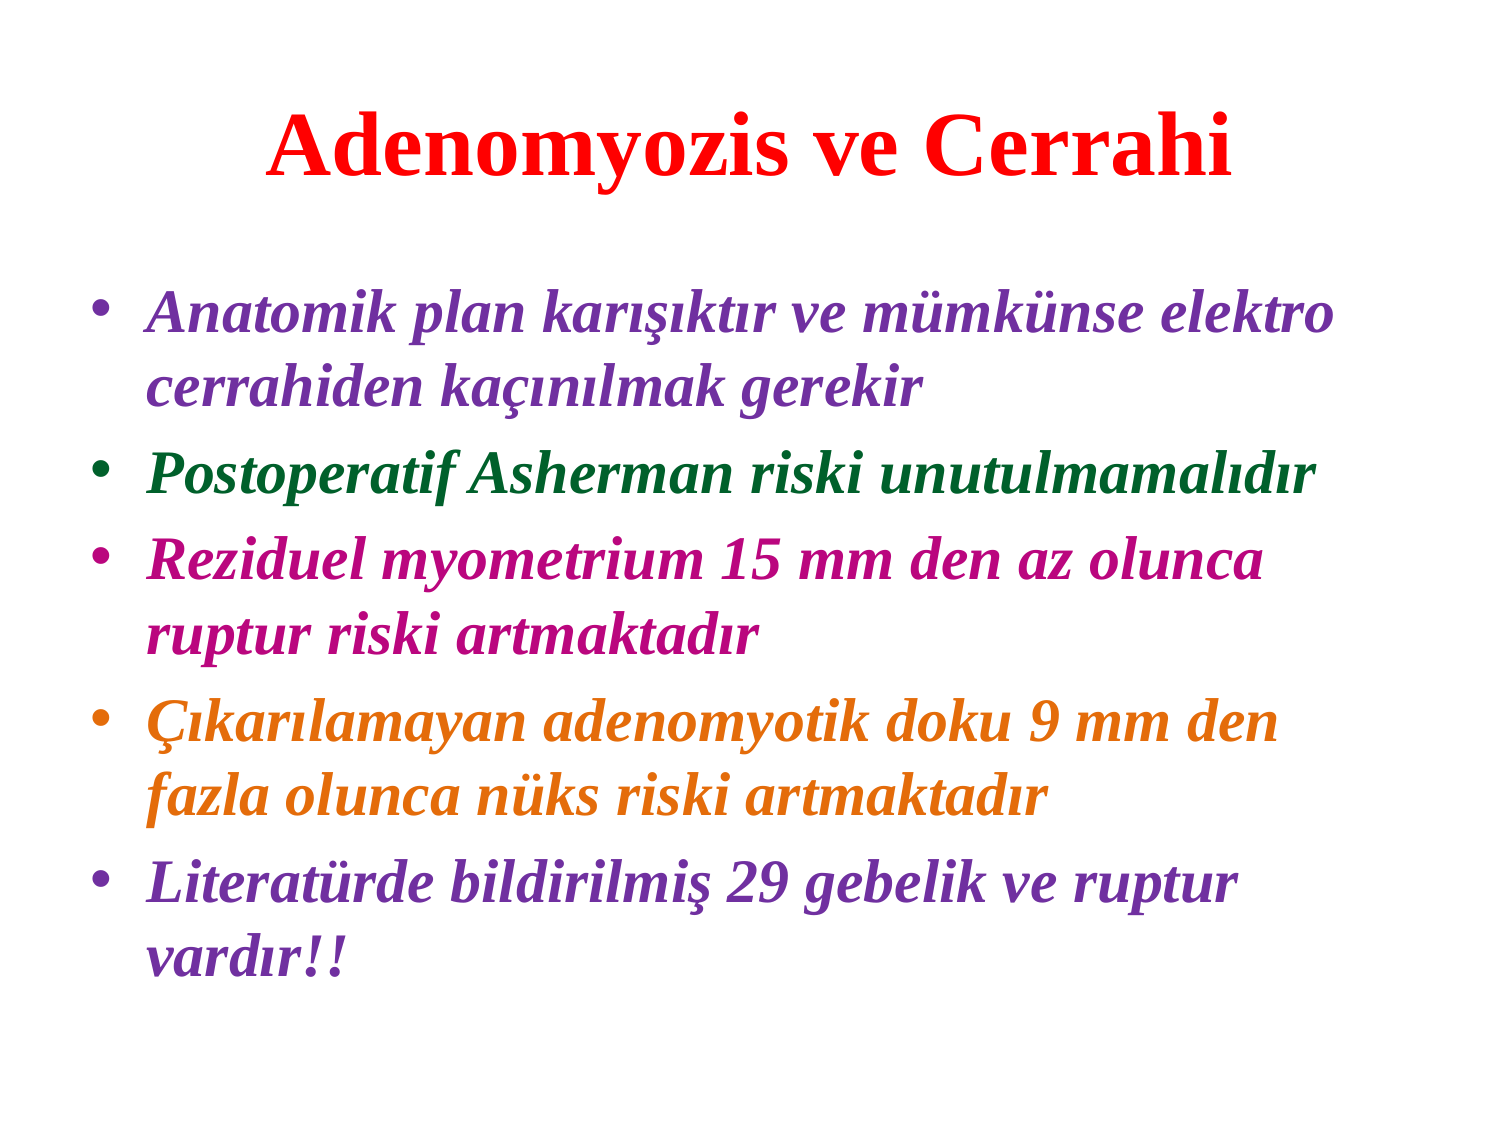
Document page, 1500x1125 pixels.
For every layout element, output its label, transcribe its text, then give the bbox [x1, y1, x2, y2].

title Adenomyozis ve Cerrahi [75, 45, 1425, 233]
list Anatomik plan karışıktır ve mümkünse elektro cerrahiden kaçınılmak gerekir Postoperatif Asherman riski unutulmamalıdır Reziduel myometrium 15 mm den az olunca ruptur riski artmaktadır Çıkarılamayan adenomyotik doku 9 mm den fazla olunca nüks riski artmaktadır Literatürde bildirilmiş 29 gebelik ve ruptur vardır!! [75, 262, 1425, 1005]
